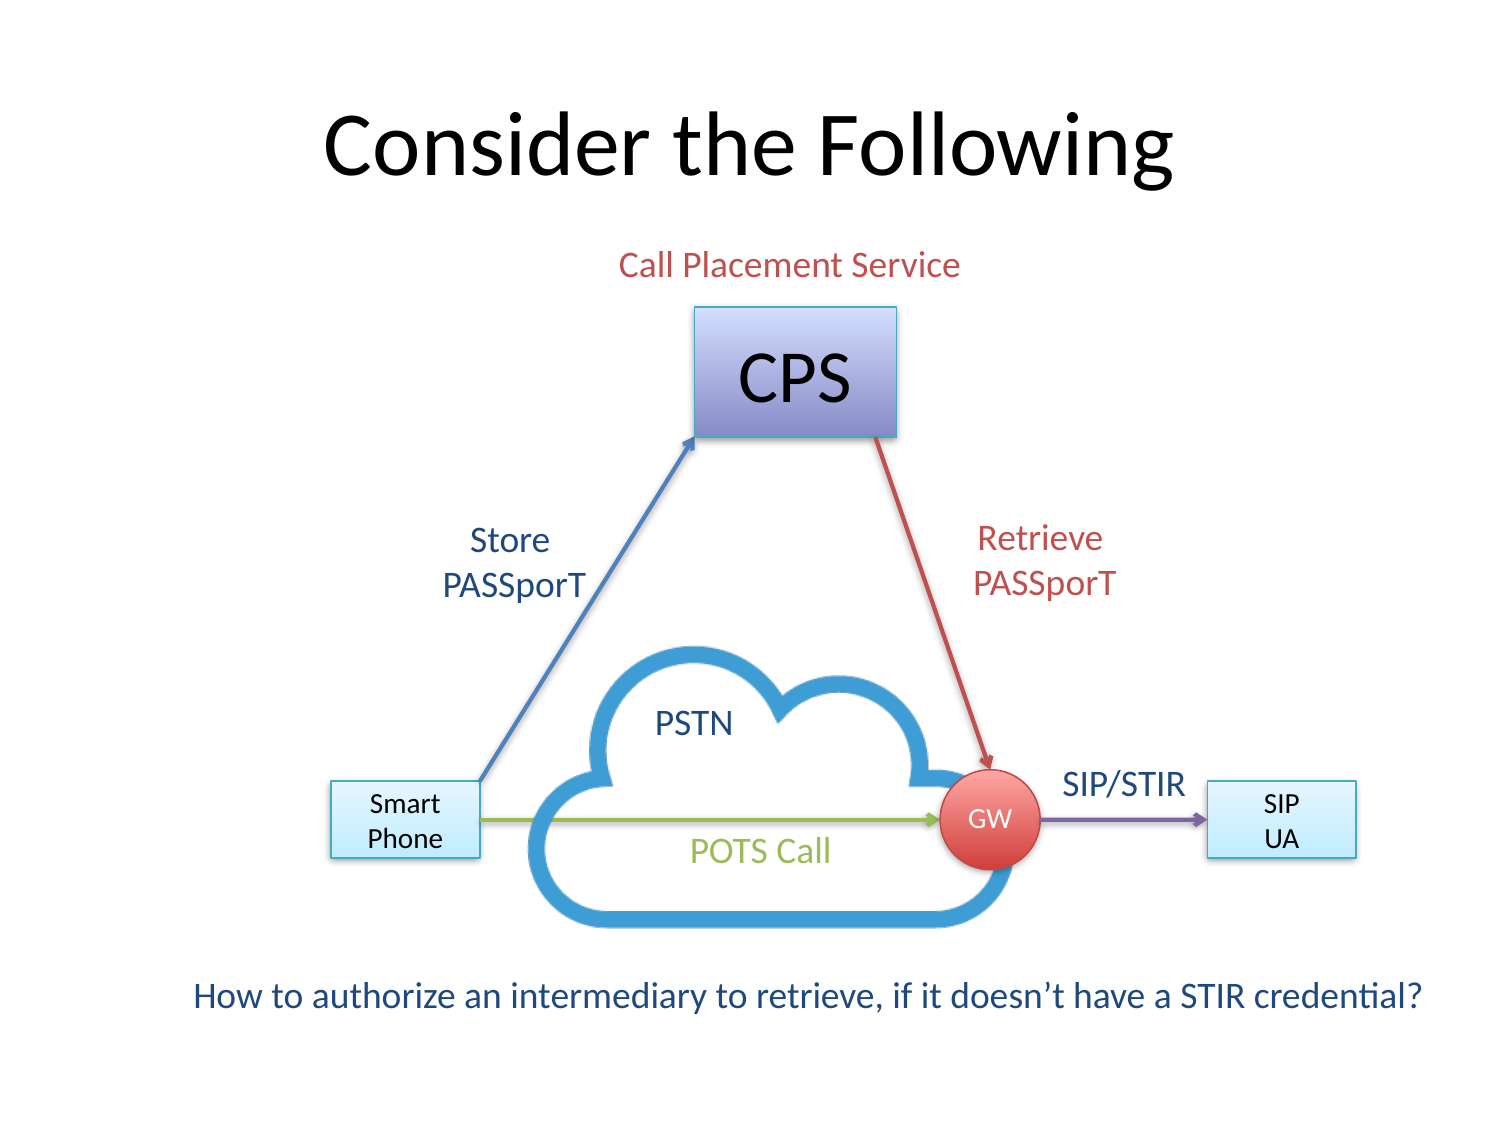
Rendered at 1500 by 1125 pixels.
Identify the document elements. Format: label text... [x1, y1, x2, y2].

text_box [479, 436, 695, 782]
text_box Retrieve PASSporT [996, 505, 1132, 611]
text_box Store PASSporT [427, 507, 474, 613]
text_box Smart Phone [330, 780, 481, 859]
text_box CPS [694, 306, 897, 438]
text_box GW [1037, 828, 1041, 840]
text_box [875, 436, 991, 770]
text_box SIP/STIR [1047, 751, 1201, 812]
title Consider the Following [75, 45, 1425, 233]
text_box Call Placement Service [604, 232, 976, 293]
picture [510, 613, 1033, 960]
text_box SIP UA [1207, 780, 1357, 859]
text_box GW [1037, 800, 1041, 817]
text_box How to authorize an intermediary to retrieve, if it doesn’t have a STIR credential? [164, 963, 1454, 1024]
